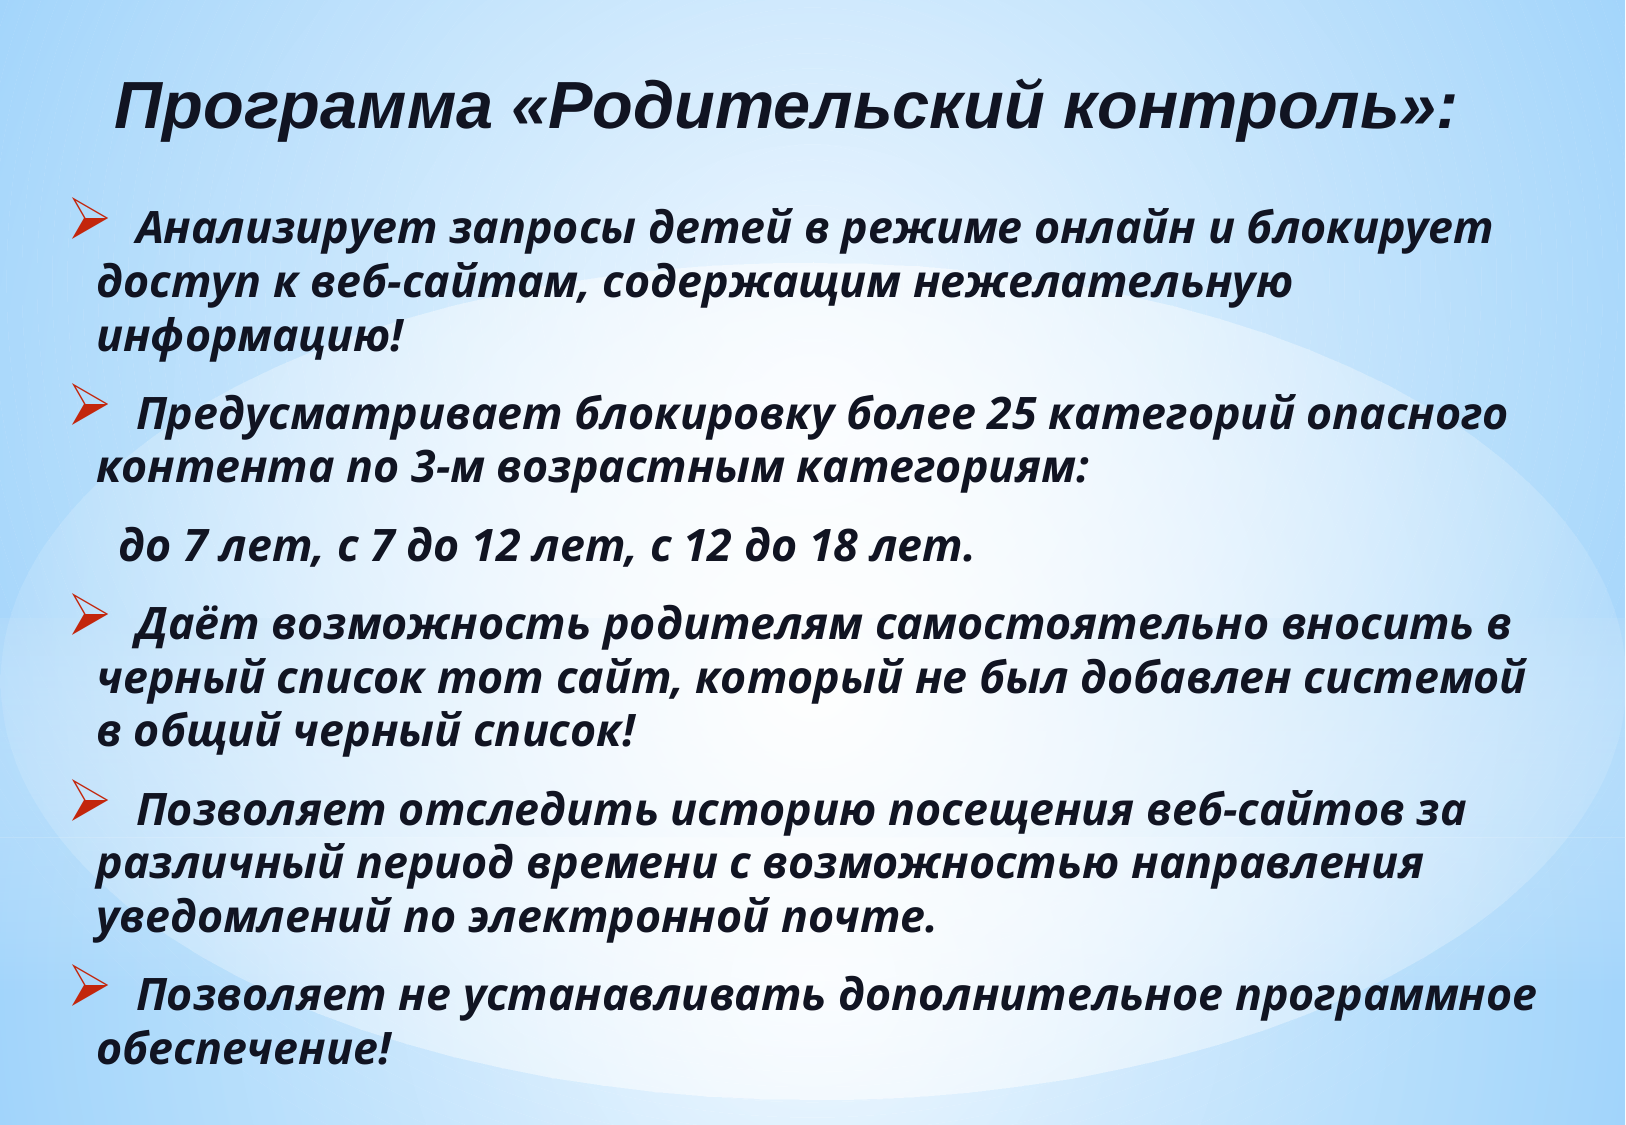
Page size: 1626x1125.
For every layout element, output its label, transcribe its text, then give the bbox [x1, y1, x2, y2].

list Анализирует запросы детей в режиме онлайн и блокирует доступ к веб-сайтам, содержащим нежелательную информацию! Предусматривает блокировку более 25 категорий опасного контента по 3-м возрастным категориям: до 7 лет, с 7 до 12 лет, с 12 до 18 лет. Даёт возможность родителям самостоятельно вносить в черный список тот сайт, который не был добавлен системой в общий черный список! Позволяет отследить историю посещения веб-сайтов за различный период времени с возможностью направления уведомлений по электронной почте. Позволяет не устанавливать дополнительное программное обеспечение! [44, 191, 1569, 1083]
title Программа «Родительский контроль»: [56, 54, 1519, 135]
